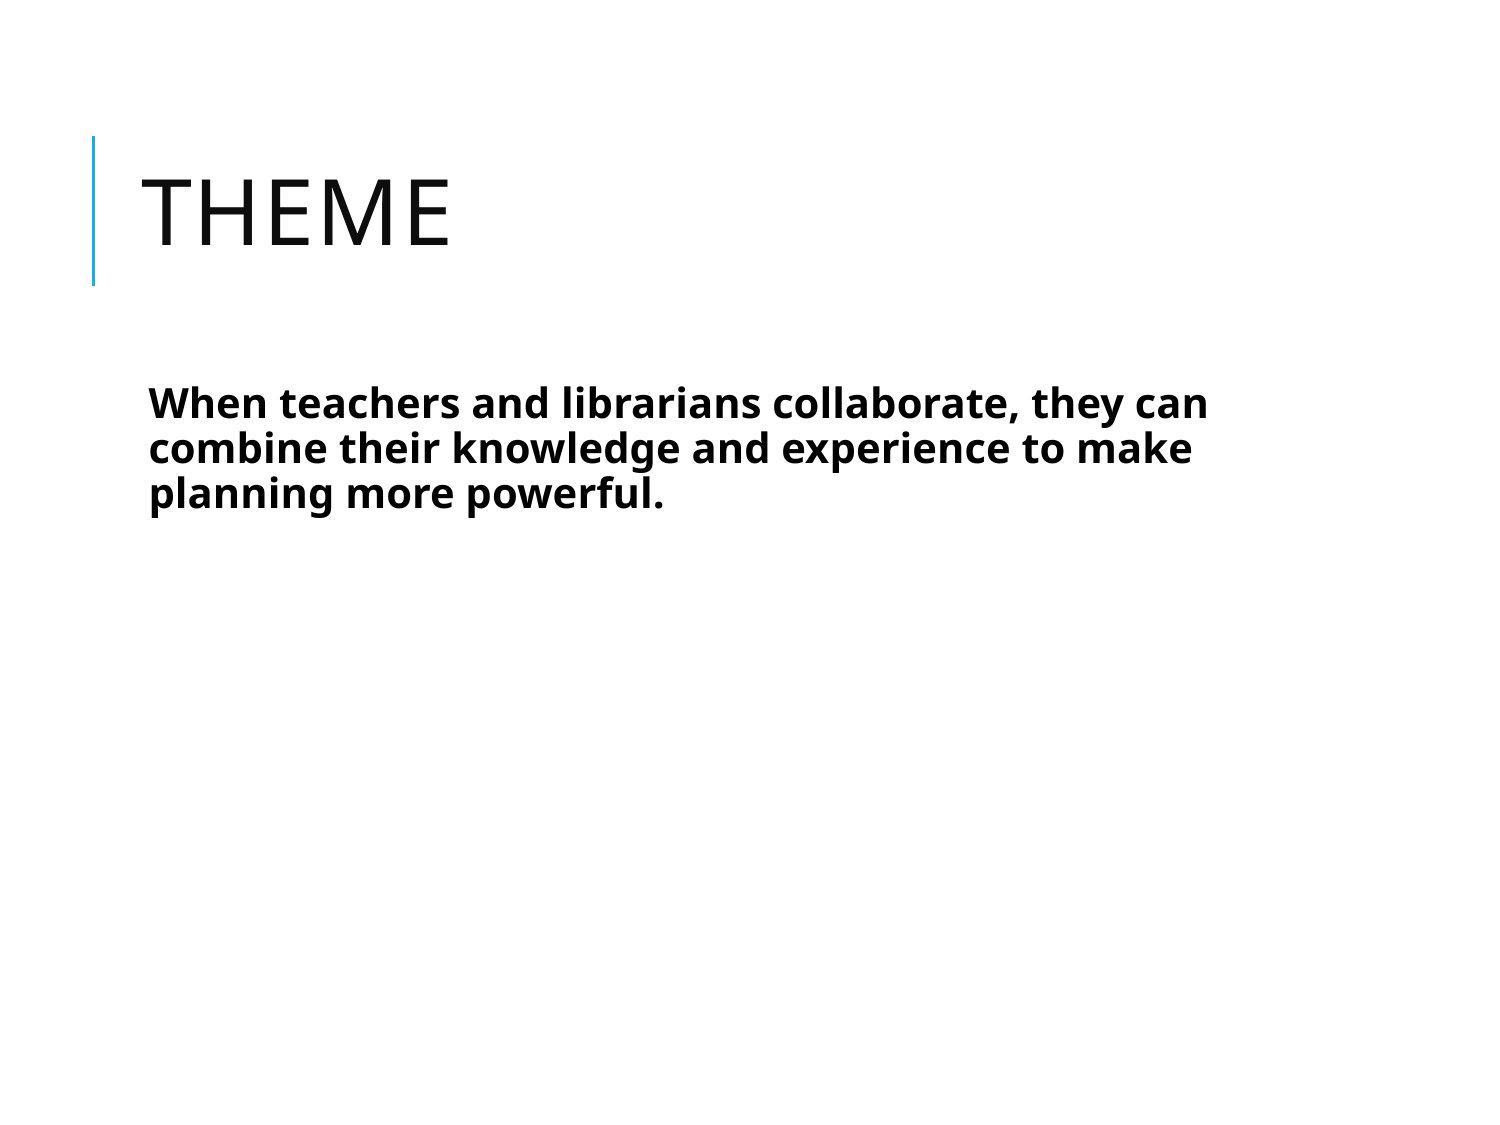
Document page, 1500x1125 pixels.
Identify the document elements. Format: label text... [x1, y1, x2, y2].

list When teachers and librarians collaborate, they can combine their knowledge and experience to make planning more powerful. [126, 375, 1322, 1035]
title Theme [126, 96, 1322, 342]
